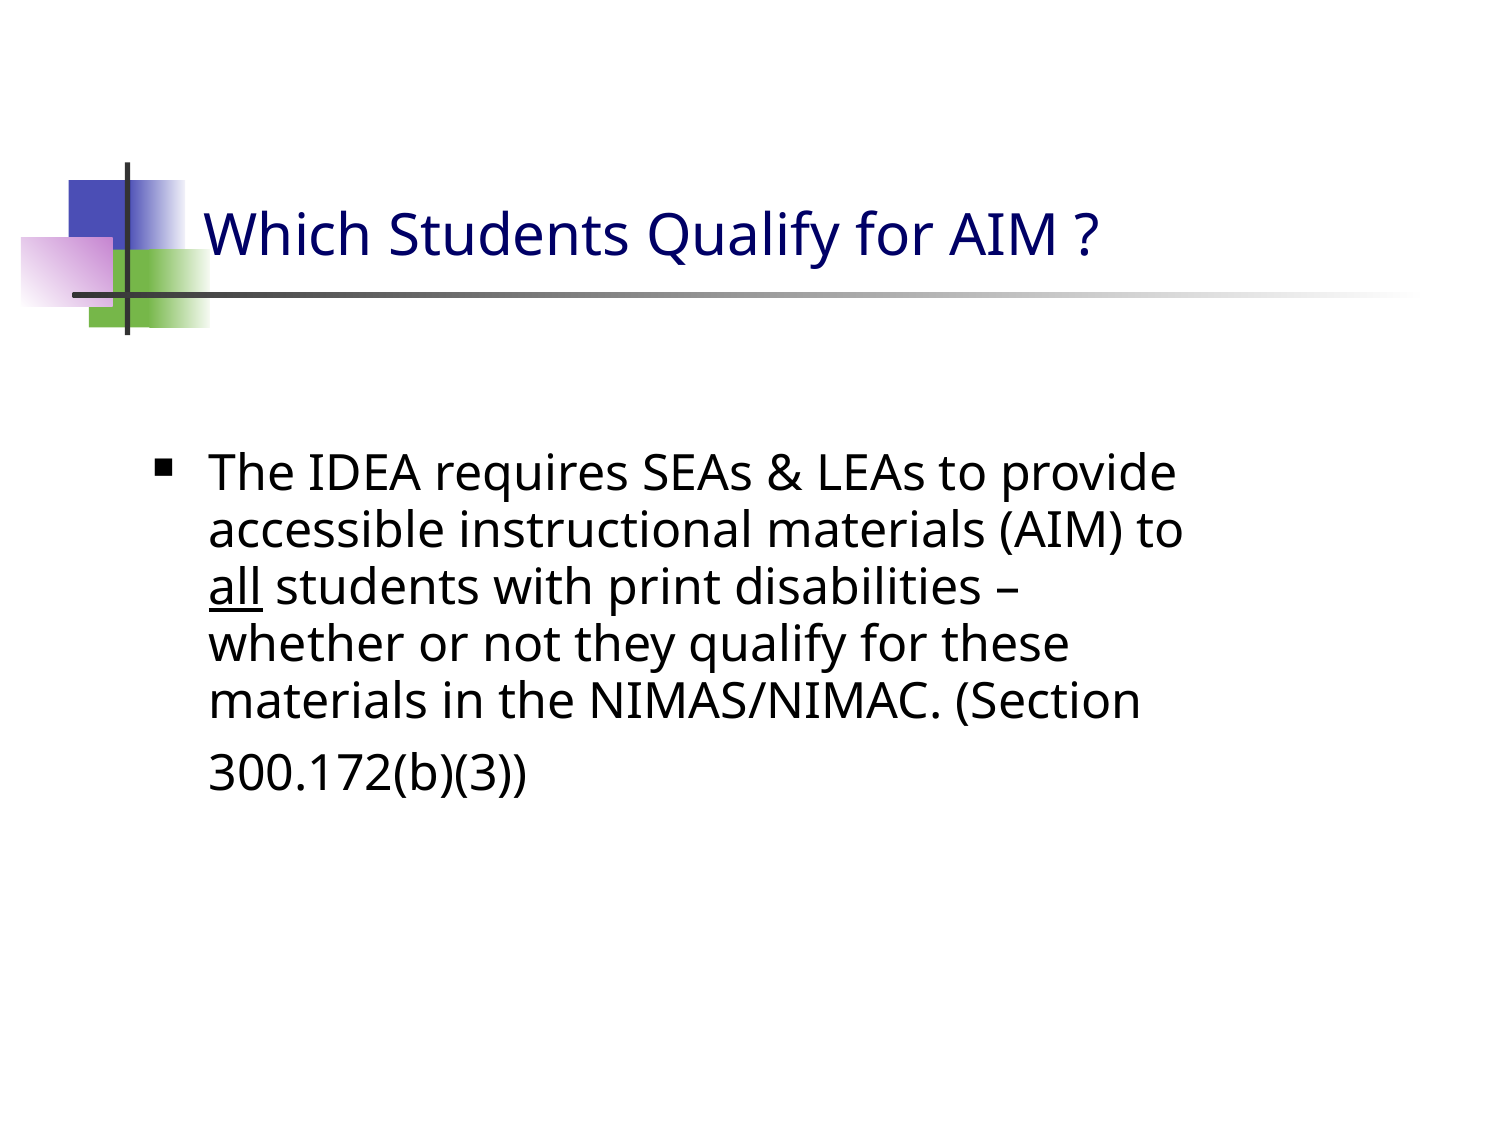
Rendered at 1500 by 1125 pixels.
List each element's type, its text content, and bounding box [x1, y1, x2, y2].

title Which Students Qualify for AIM ? [188, 34, 1468, 276]
list The IDEA requires SEAs & LEAs to provide accessible instructional materials (AIM) to all students with print disabilities – whether or not they qualify for these materials in the NIMAS/NIMAC. (Section 300.172(b)(3)) [137, 437, 1238, 1063]
